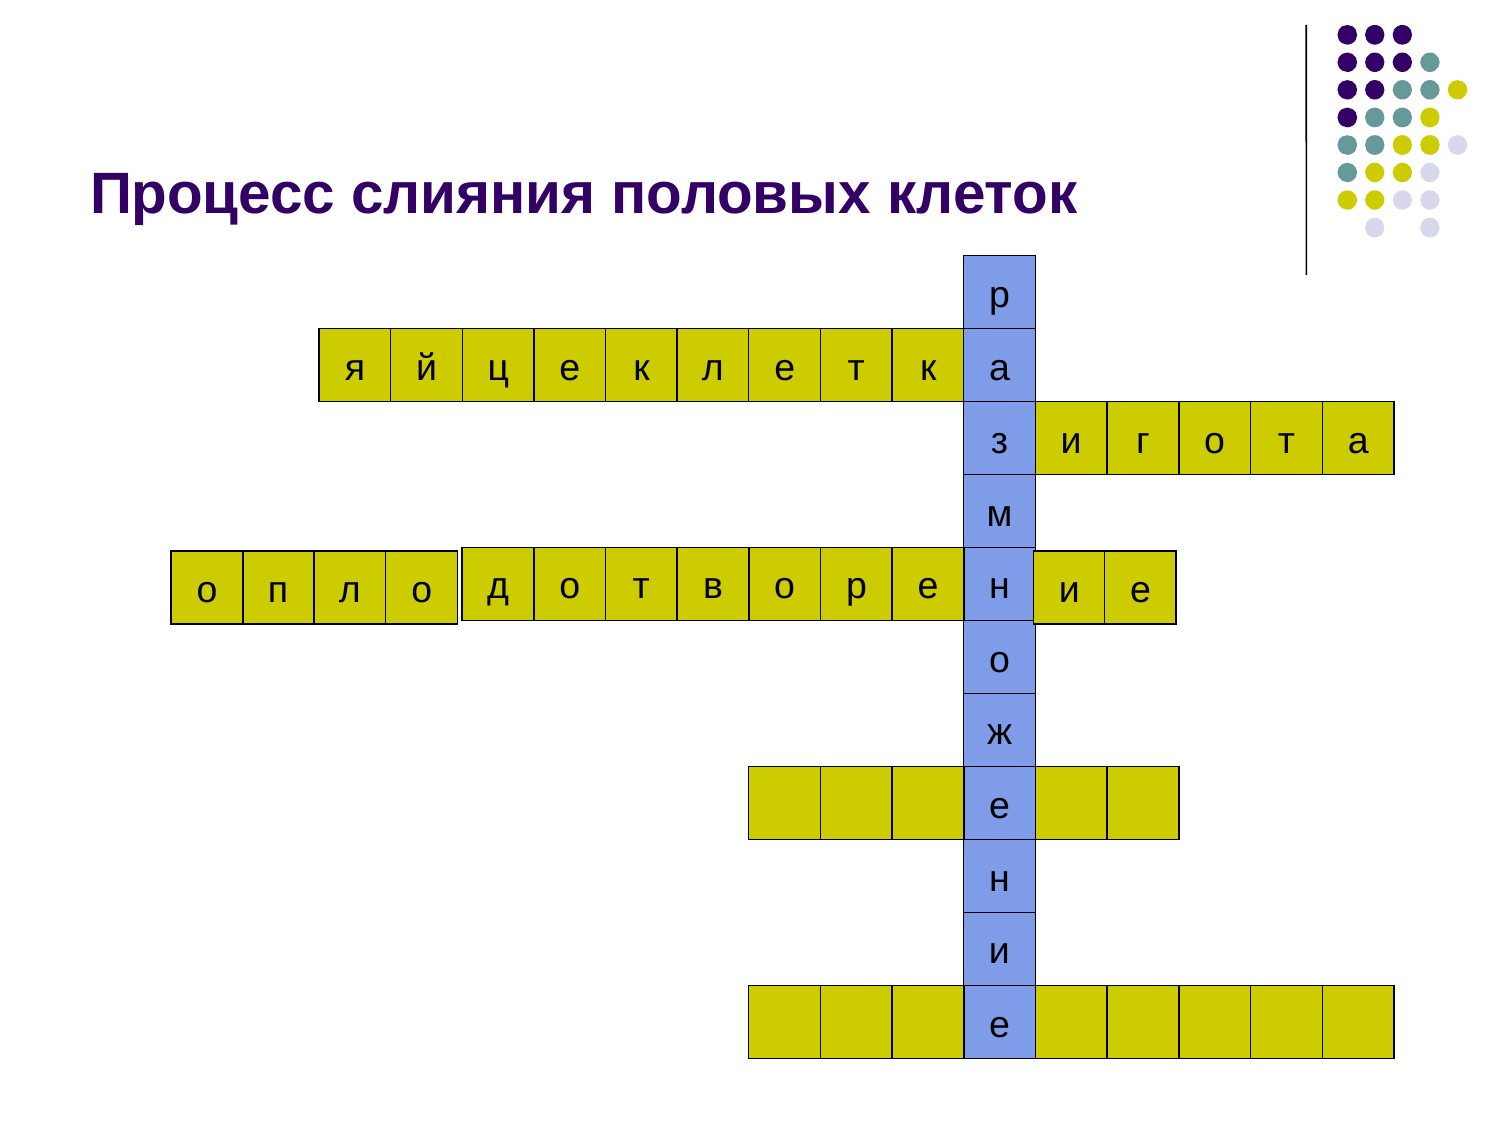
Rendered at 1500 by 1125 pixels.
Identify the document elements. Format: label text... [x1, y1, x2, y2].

text_box [1252, 985, 1322, 1059]
text_box [1107, 766, 1179, 840]
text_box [963, 255, 1036, 400]
text_box т [1252, 401, 1322, 475]
text_box [1041, 766, 1107, 840]
title Процесс слияния половых клеток [74, 19, 1313, 233]
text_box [748, 985, 965, 1059]
text_box н [963, 848, 1036, 913]
text_box л [677, 328, 748, 402]
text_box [963, 547, 1036, 692]
text_box к [892, 328, 958, 402]
text_box е [1104, 550, 1177, 624]
text_box е [748, 328, 820, 402]
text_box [963, 693, 1036, 840]
text_box е [535, 328, 605, 402]
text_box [241, 550, 458, 625]
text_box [1035, 401, 1251, 475]
text_box и [1041, 550, 1104, 624]
text_box и [963, 913, 1036, 985]
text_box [1035, 985, 1251, 1059]
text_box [533, 547, 750, 621]
text_box о [171, 550, 240, 624]
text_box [748, 766, 965, 840]
text_box к [605, 328, 677, 402]
text_box а [1322, 401, 1394, 475]
text_box д [462, 547, 531, 621]
text_box т [820, 328, 892, 402]
text_box е [965, 985, 1033, 1059]
text_box [1322, 985, 1394, 1059]
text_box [318, 328, 535, 402]
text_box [963, 401, 1036, 546]
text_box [751, 547, 965, 621]
